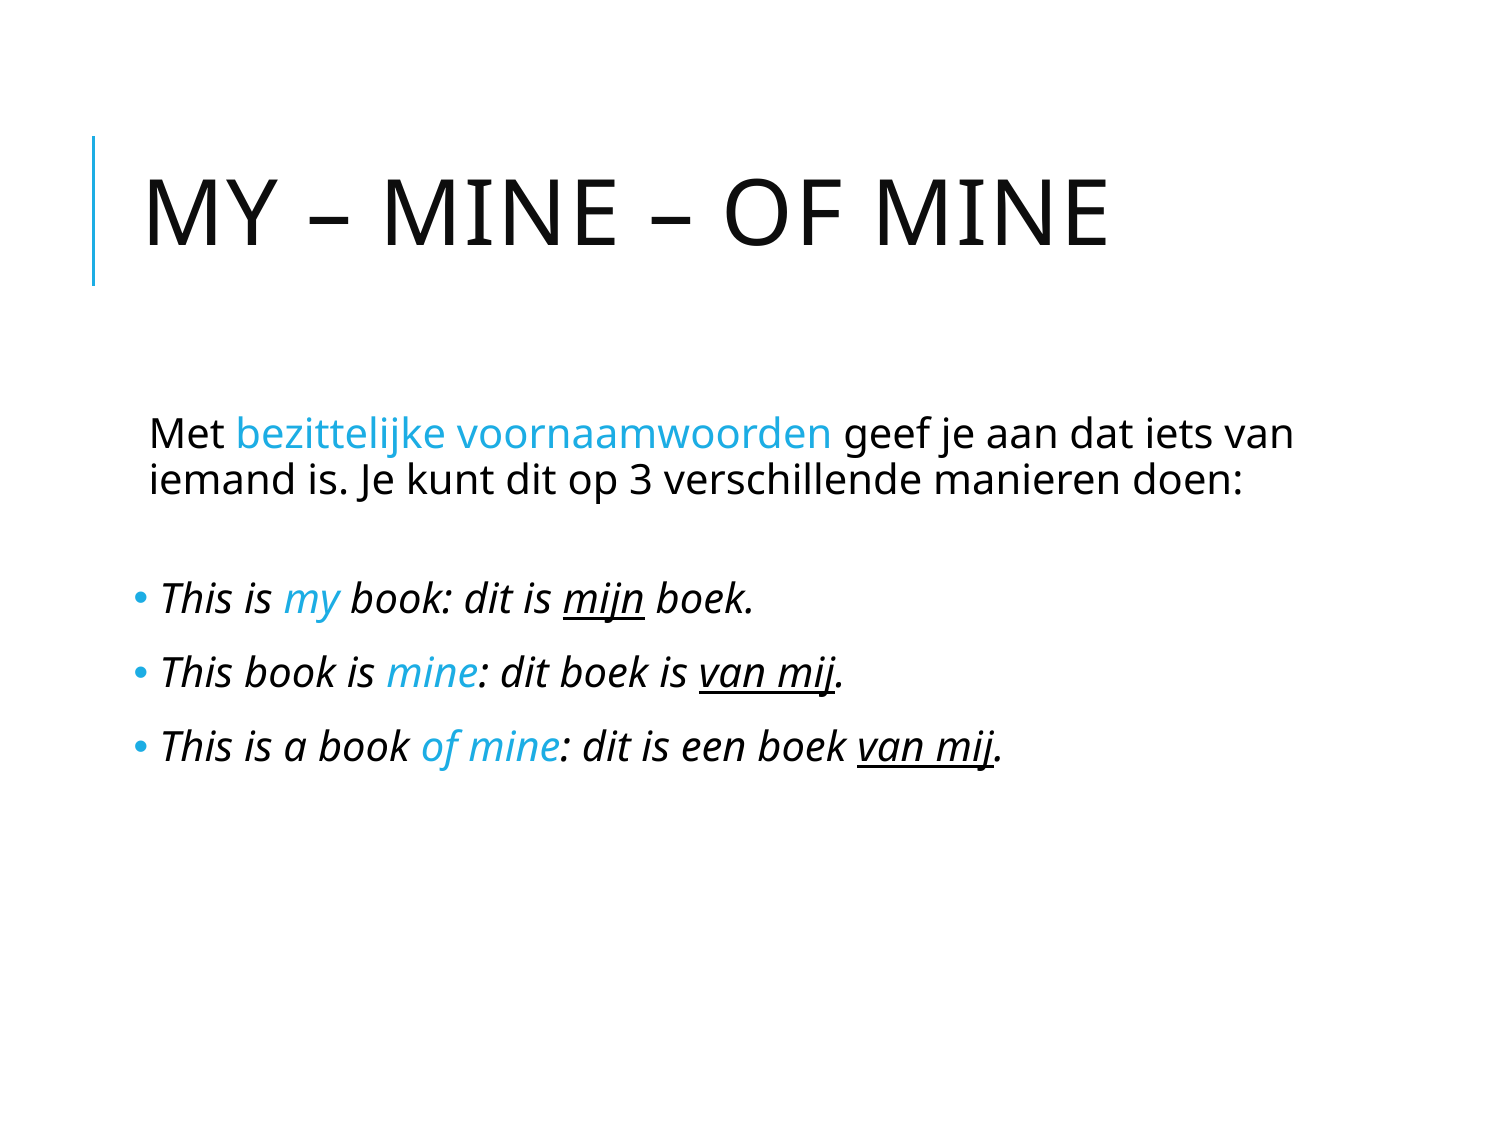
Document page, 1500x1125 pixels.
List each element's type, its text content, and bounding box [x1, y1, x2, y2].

title My – mine – of mine [126, 96, 1322, 326]
list Met bezittelijke voornaamwoorden geef je aan dat iets van iemand is. Je kunt dit op 3 verschillende manieren doen: This is my book: dit is mijn boek. This book is mine: dit boek is van mij. This is a book of mine: dit is een boek van mij. [126, 326, 1322, 1035]
